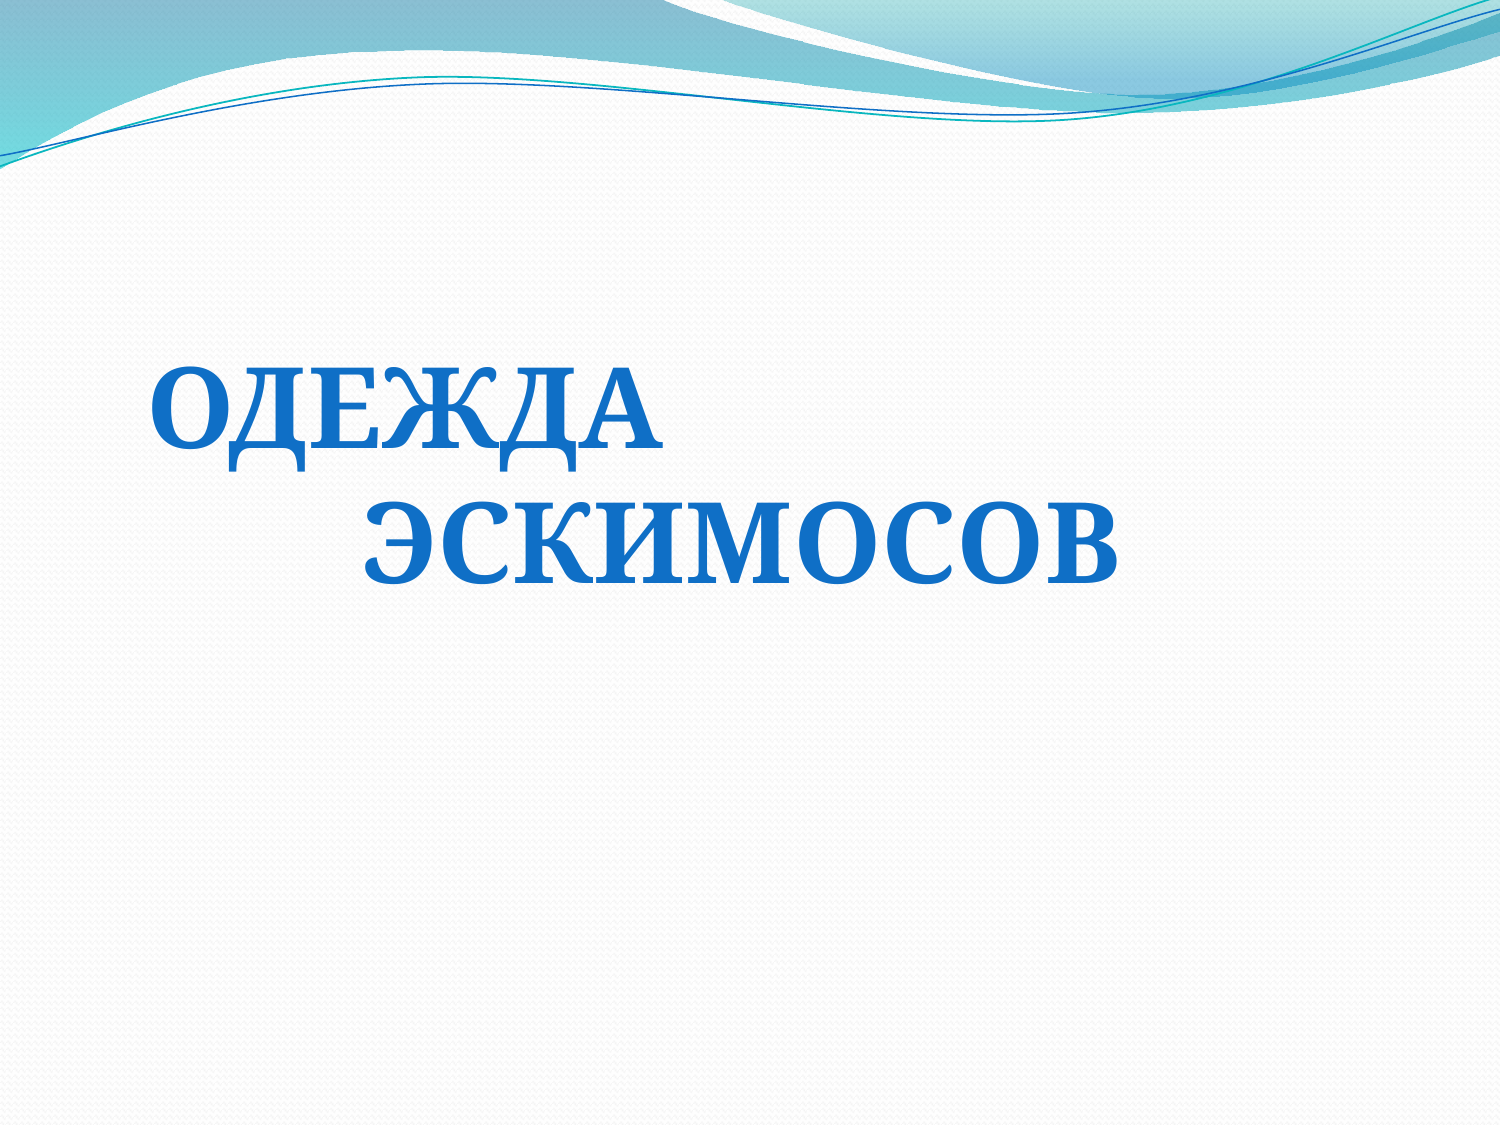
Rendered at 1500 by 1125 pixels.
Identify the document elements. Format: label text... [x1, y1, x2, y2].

text_box Одежда эскимосов [128, 328, 1325, 613]
